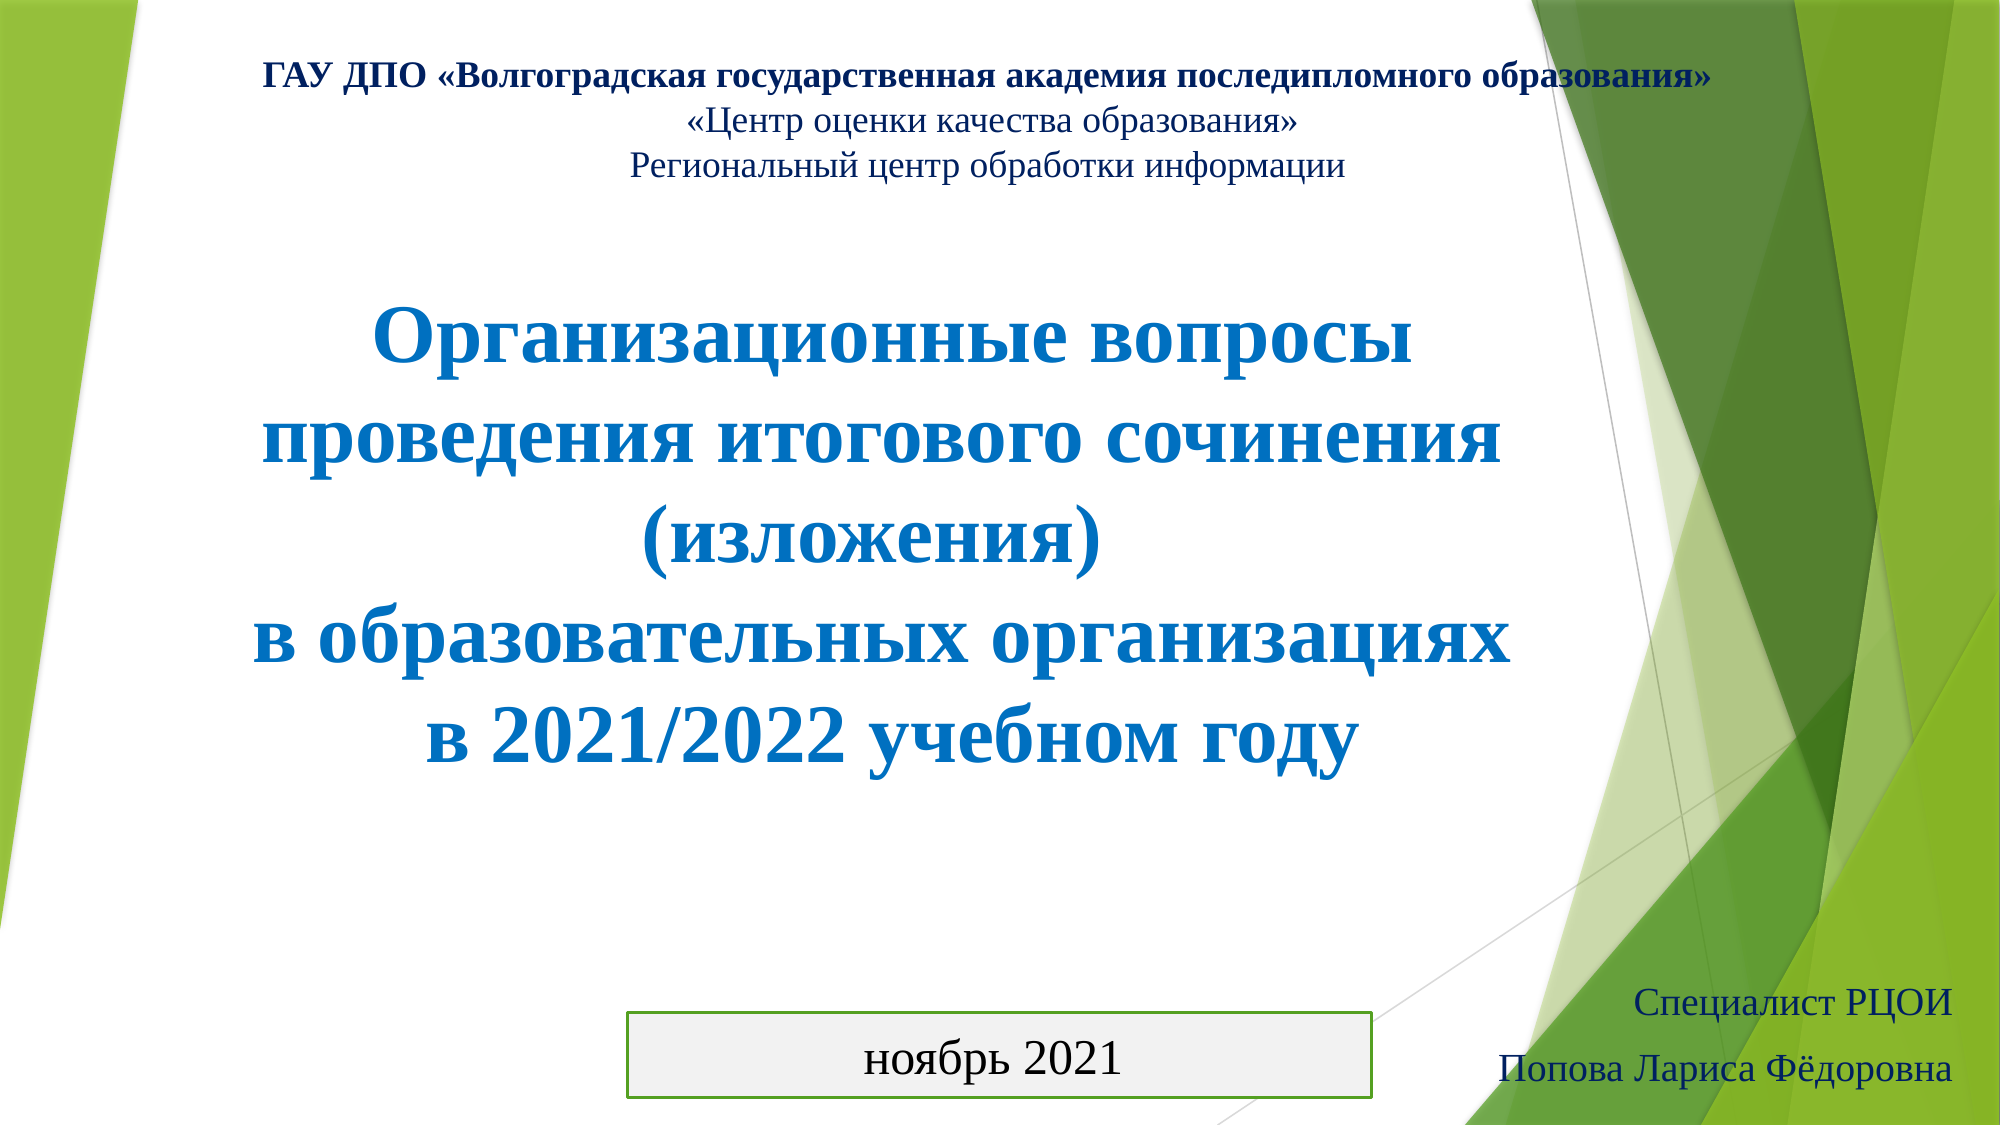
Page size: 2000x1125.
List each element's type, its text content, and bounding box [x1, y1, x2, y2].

subtitle Специалист РЦОИ Попова Лариса Фёдоровна [183, 893, 1969, 1098]
title Организационные вопросы проведения итогового сочинения (изложения) в образовательных организациях в 2021/2022 учебном году [183, 314, 1603, 787]
text_box ноябрь 2021 [626, 1011, 1373, 1099]
text_box ГАУ ДПО «Волгоградская государственная академия последипломного образования» «Центр оценки качества образования» Региональный центр обработки информации [208, 42, 1768, 193]
